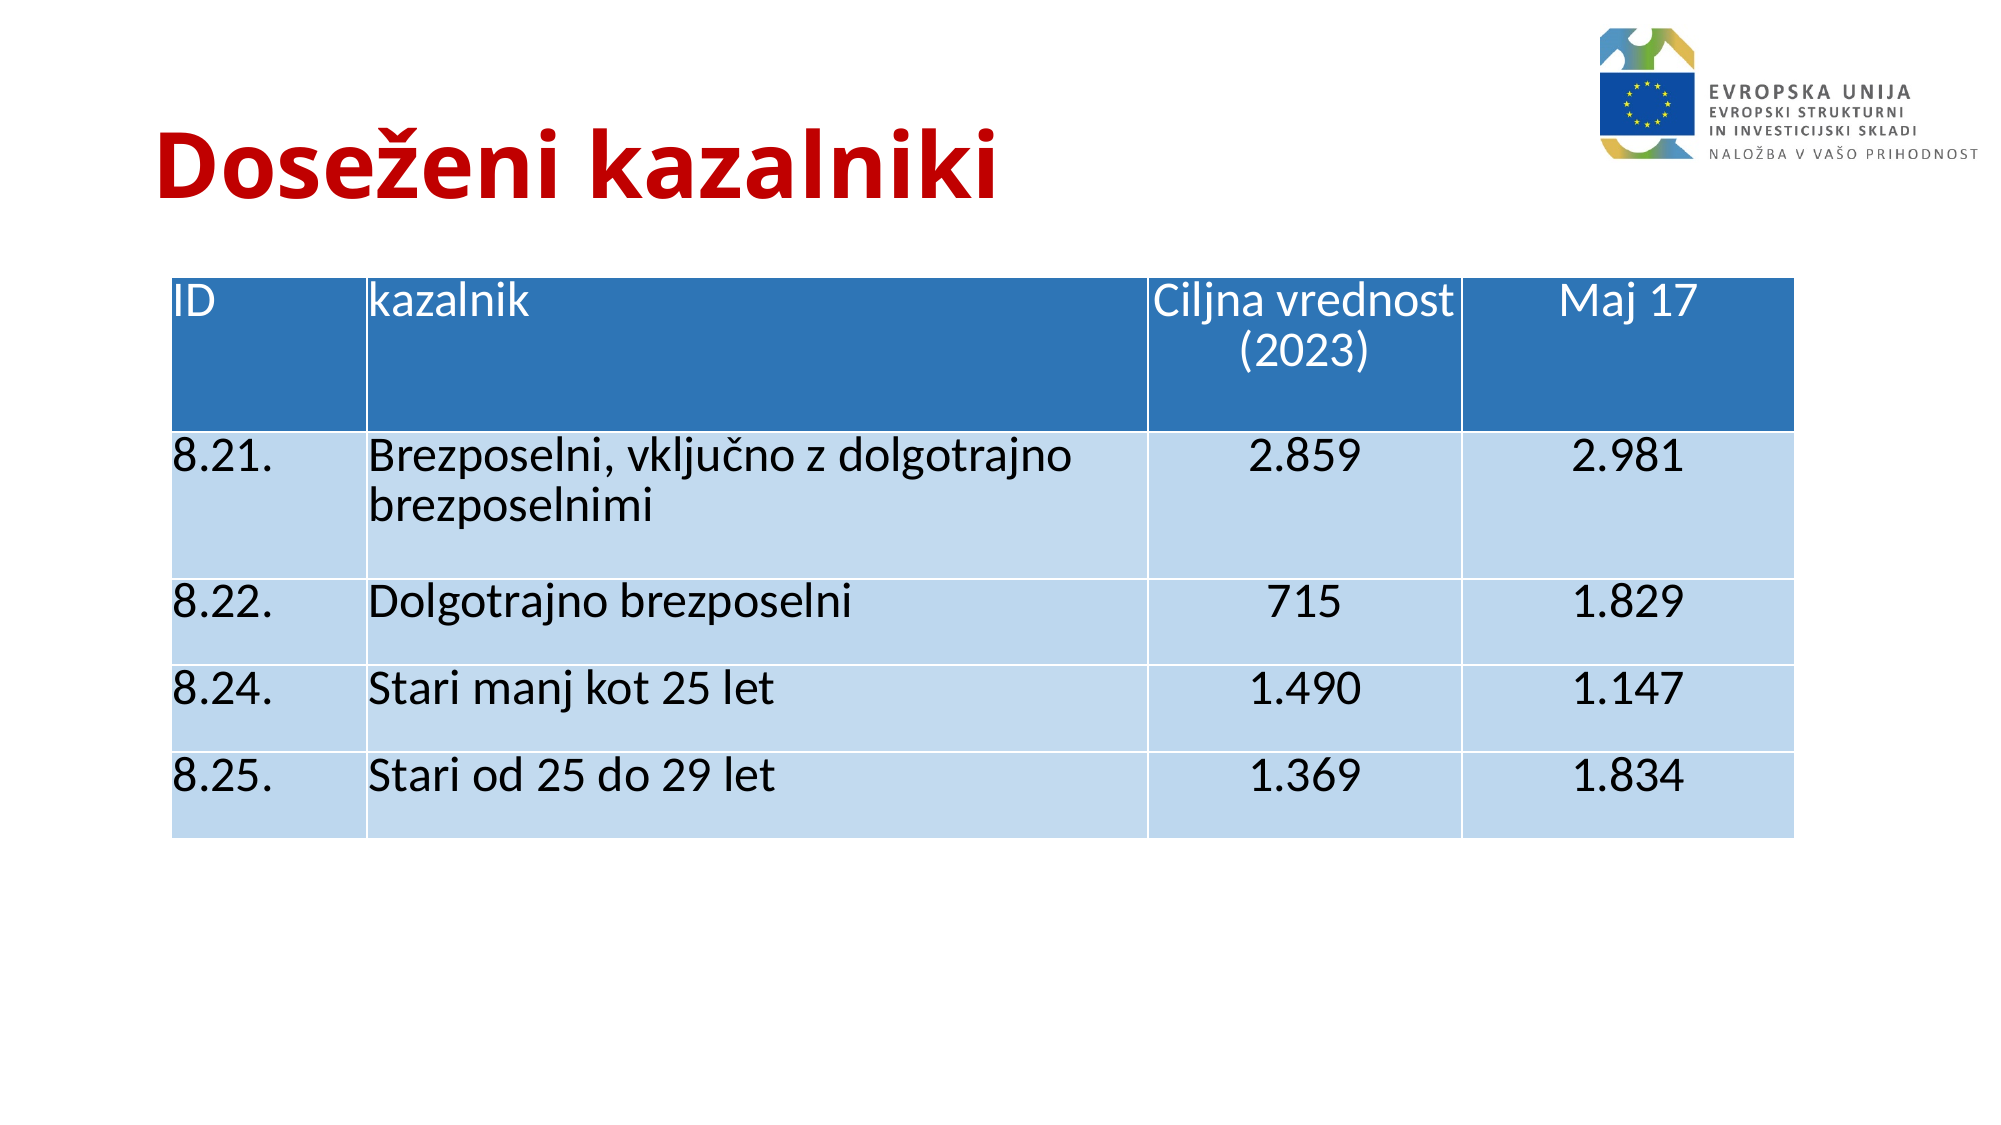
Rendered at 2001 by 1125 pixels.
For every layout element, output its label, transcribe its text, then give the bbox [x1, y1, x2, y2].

table_header kazalnik [368, 278, 1147, 431]
table_cell 1.369 [1149, 753, 1461, 838]
table_cell 1.147 [1463, 666, 1794, 751]
table_cell 8.24. [172, 666, 366, 751]
table_header Ciljna vrednost (2023) [1149, 278, 1461, 431]
table_cell 8.22. [172, 580, 366, 664]
table_cell 8.21. [172, 433, 366, 578]
table_cell 715 [1149, 580, 1461, 664]
table_cell 1.829 [1463, 580, 1794, 664]
table_cell 2.981 [1463, 433, 1794, 578]
picture [1600, 24, 1978, 163]
table_header Maj 17 [1463, 278, 1794, 431]
table_cell 8.25. [172, 753, 366, 838]
table_cell 1.834 [1463, 753, 1794, 838]
table_cell Brezposelni, vključno z dolgotrajno brezposelnimi [368, 433, 1147, 578]
table_cell 2.859 [1149, 433, 1461, 578]
table_cell Stari manj kot 25 let [368, 666, 1147, 751]
table_header ID [172, 278, 366, 431]
title Doseženi kazalniki [137, 59, 1863, 278]
table_cell Dolgotrajno brezposelni [368, 580, 1147, 664]
table_cell 1.490 [1149, 666, 1461, 751]
table_cell Stari od 25 do 29 let [368, 753, 1147, 838]
